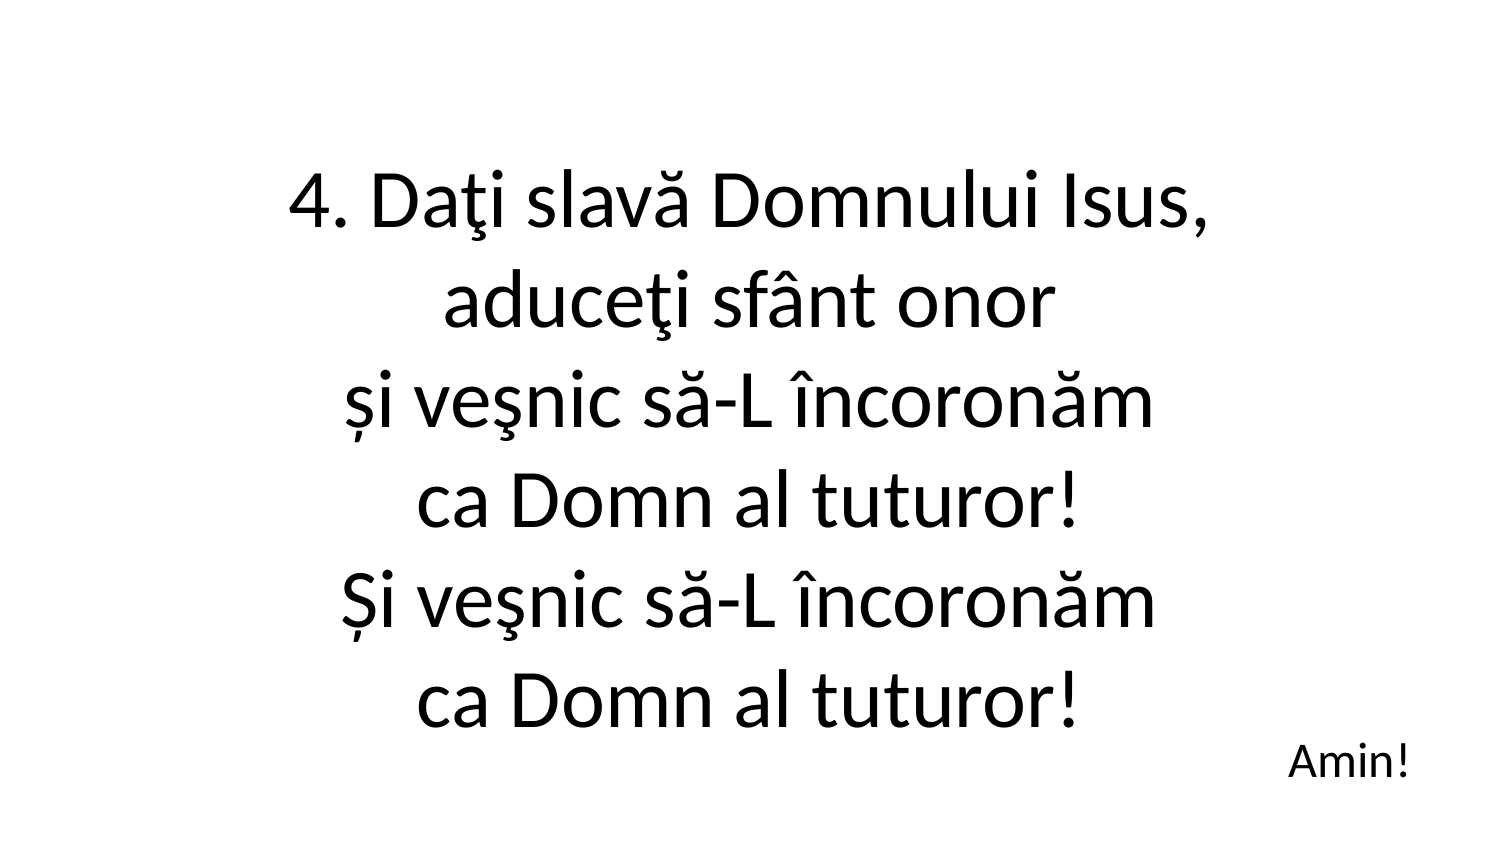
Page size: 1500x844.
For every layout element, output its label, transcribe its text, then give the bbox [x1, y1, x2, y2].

text_box Amin! [1273, 674, 1427, 795]
text_box 4. Daţi slavă Domnului Isus, aduceţi sfânt onor și veşnic să-L încoronăm ca Domn al tuturor! Și veşnic să-L încoronăm ca Domn al tuturor! [273, 92, 1227, 752]
